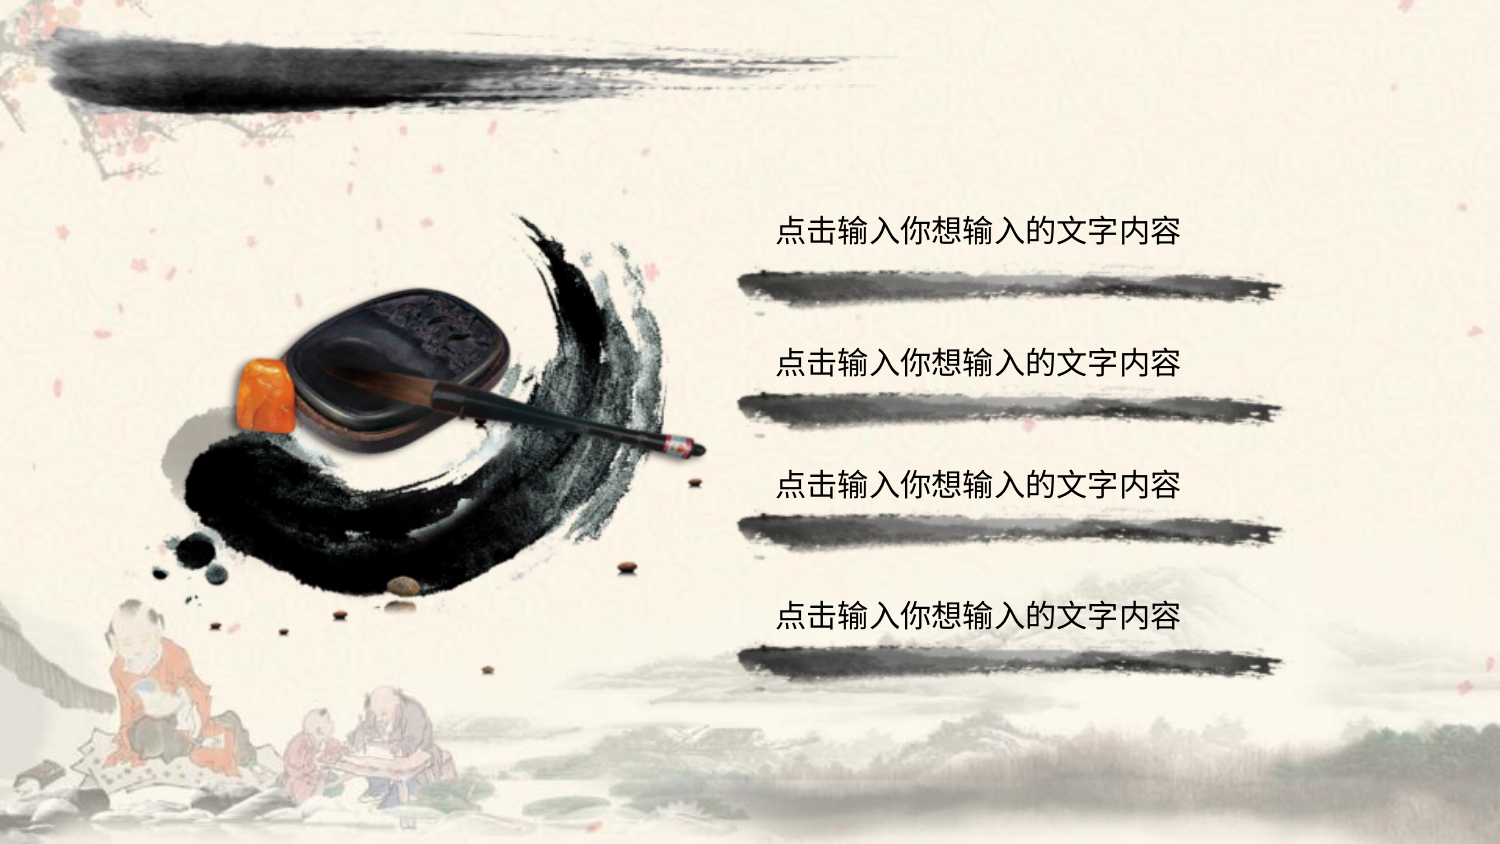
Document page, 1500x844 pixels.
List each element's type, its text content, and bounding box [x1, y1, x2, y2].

text_box 点击输入你想输入的文字内容 [762, 582, 1263, 628]
picture [0, 0, 1500, 844]
text_box 点击输入你想输入的文字内容 [762, 197, 1263, 253]
text_box 点击输入你想输入的文字内容 [762, 329, 1263, 374]
text_box 点击输入你想输入的文字内容 [762, 451, 1263, 496]
